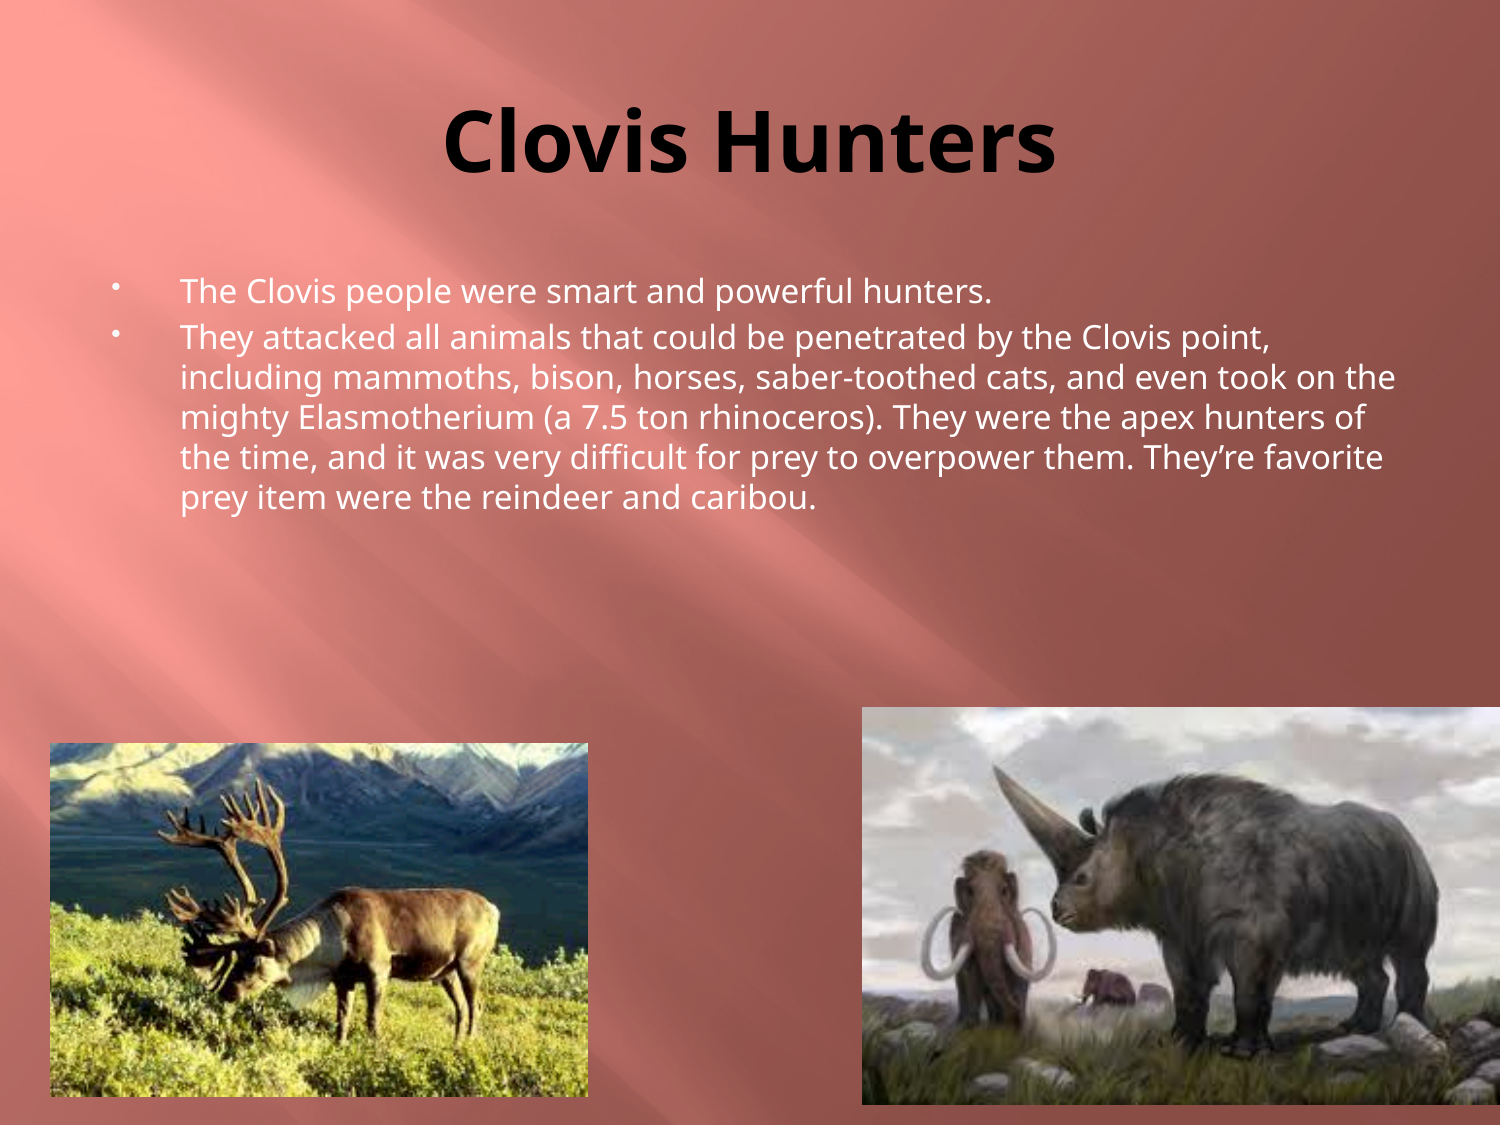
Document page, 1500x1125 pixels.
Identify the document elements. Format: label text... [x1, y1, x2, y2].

picture [49, 743, 588, 1097]
list The Clovis people were smart and powerful hunters. They attacked all animals that could be penetrated by the Clovis point, including mammoths, bison, horses, saber-toothed cats, and even took on the mighty Elasmotherium (a 7.5 ton rhinoceros). They were the apex hunters of the time, and it was very difficult for prey to overpower them. They’re favorite prey item were the reindeer and caribou. [75, 262, 1425, 1035]
title Clovis Hunters [75, 45, 1425, 233]
picture [862, 707, 1500, 1105]
